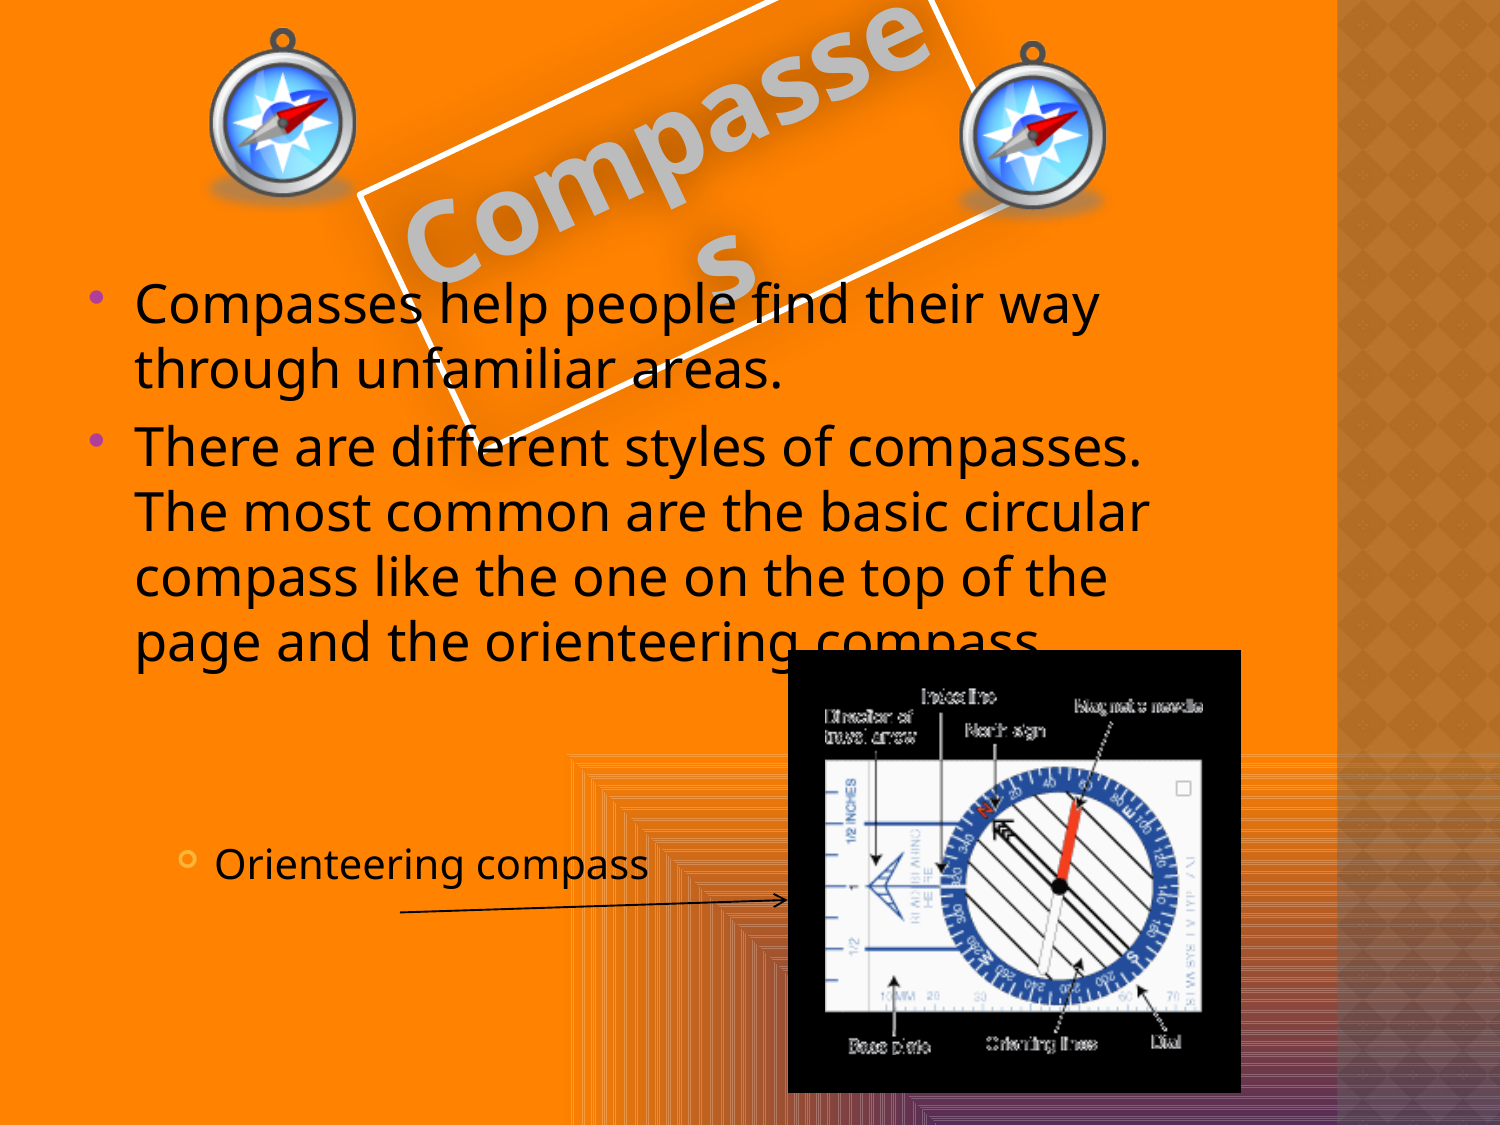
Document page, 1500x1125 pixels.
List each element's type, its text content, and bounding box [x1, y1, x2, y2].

picture [187, 24, 376, 213]
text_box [399, 899, 788, 913]
picture [936, 36, 1126, 226]
list Compasses help people find their way through unfamiliar areas. There are different styles of compasses. The most common are the basic circular compass like the one on the top of the page and the orienteering compass. Orienteering compass [75, 262, 1263, 1058]
picture [824, 687, 1204, 1056]
text_box Compasses [372, 0, 948, 262]
